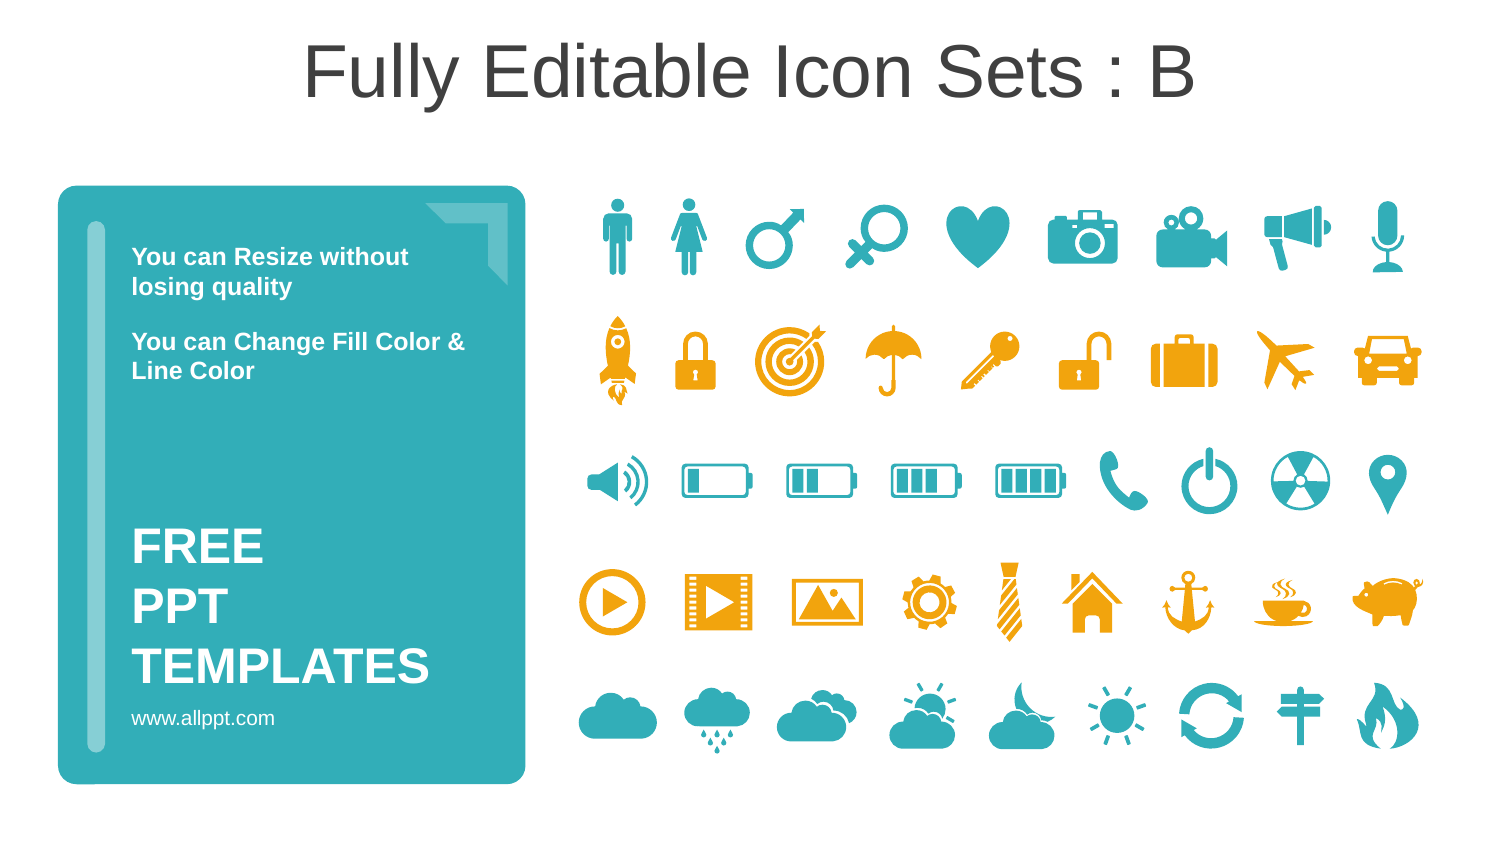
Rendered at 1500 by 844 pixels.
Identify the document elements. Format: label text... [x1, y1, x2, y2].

text_box [944, 204, 1012, 270]
text_box [577, 567, 648, 638]
text_box [682, 685, 752, 756]
text_box [585, 460, 620, 504]
text_box [1179, 445, 1240, 517]
text_box [1160, 568, 1217, 636]
text_box [621, 453, 651, 509]
text_box [743, 206, 807, 272]
text_box FREE PPT TEMPLATES [116, 505, 483, 701]
text_box [863, 322, 924, 399]
text_box [669, 196, 709, 278]
text_box [1262, 203, 1334, 273]
text_box [1045, 207, 1120, 266]
text_box [673, 329, 718, 392]
text_box [887, 680, 959, 751]
text_box [1274, 684, 1327, 748]
text_box You can Change Fill Color & Line Color [116, 317, 483, 393]
text_box [1148, 332, 1220, 390]
text_box [790, 577, 865, 628]
text_box [1369, 199, 1407, 275]
text_box [993, 461, 1069, 500]
text_box [1351, 333, 1424, 388]
text_box [1252, 576, 1315, 629]
text_box [679, 461, 755, 500]
text_box [986, 680, 1058, 752]
text_box [1097, 448, 1150, 513]
text_box [1354, 680, 1421, 751]
text_box [1059, 569, 1125, 635]
text_box [1086, 684, 1149, 747]
text_box [784, 461, 860, 500]
text_box [1154, 204, 1230, 270]
text_box [843, 202, 910, 271]
text_box [576, 690, 659, 741]
text_box [1268, 448, 1333, 513]
text_box [683, 572, 755, 633]
text_box [601, 196, 635, 277]
text_box [958, 329, 1022, 392]
text_box You can Resize without losing quality [116, 233, 483, 309]
text_box [994, 560, 1025, 644]
text_box [597, 313, 639, 408]
text_box [1350, 576, 1426, 629]
list Fully Editable Icon Sets : B [0, 20, 1500, 115]
text_box [1176, 680, 1247, 751]
text_box [1056, 329, 1114, 392]
text_box [1366, 452, 1409, 517]
text_box [888, 461, 964, 500]
text_box [752, 322, 829, 399]
text_box www.allppt.com [116, 701, 483, 737]
text_box [900, 572, 960, 632]
text_box [774, 687, 859, 744]
text_box [1254, 329, 1317, 393]
